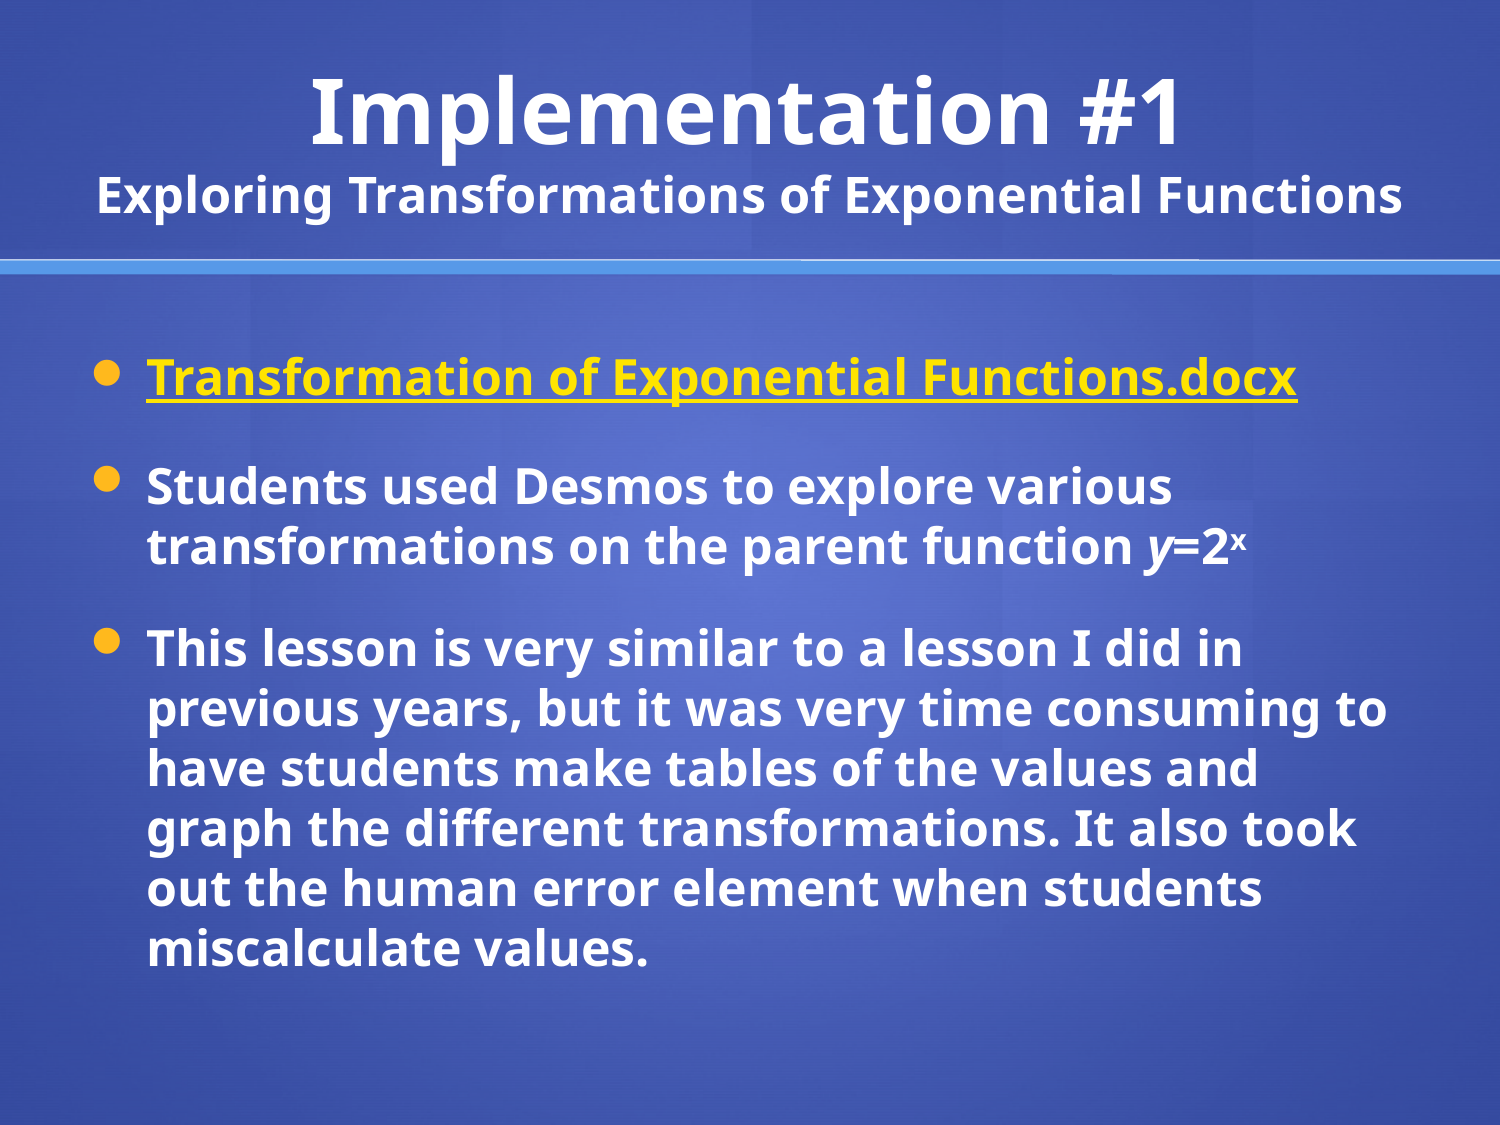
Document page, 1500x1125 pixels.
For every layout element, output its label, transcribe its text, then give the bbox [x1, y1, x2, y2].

title Implementation #1 Exploring Transformations of Exponential Functions [75, 45, 1425, 233]
list Transformation of Exponential Functions.docx Students used Desmos to explore various transformations on the parent function y=2x This lesson is very similar to a lesson I did in previous years, but it was very time consuming to have students make tables of the values and graph the different transformations. It also took out the human error element when students miscalculate values. [75, 337, 1425, 988]
